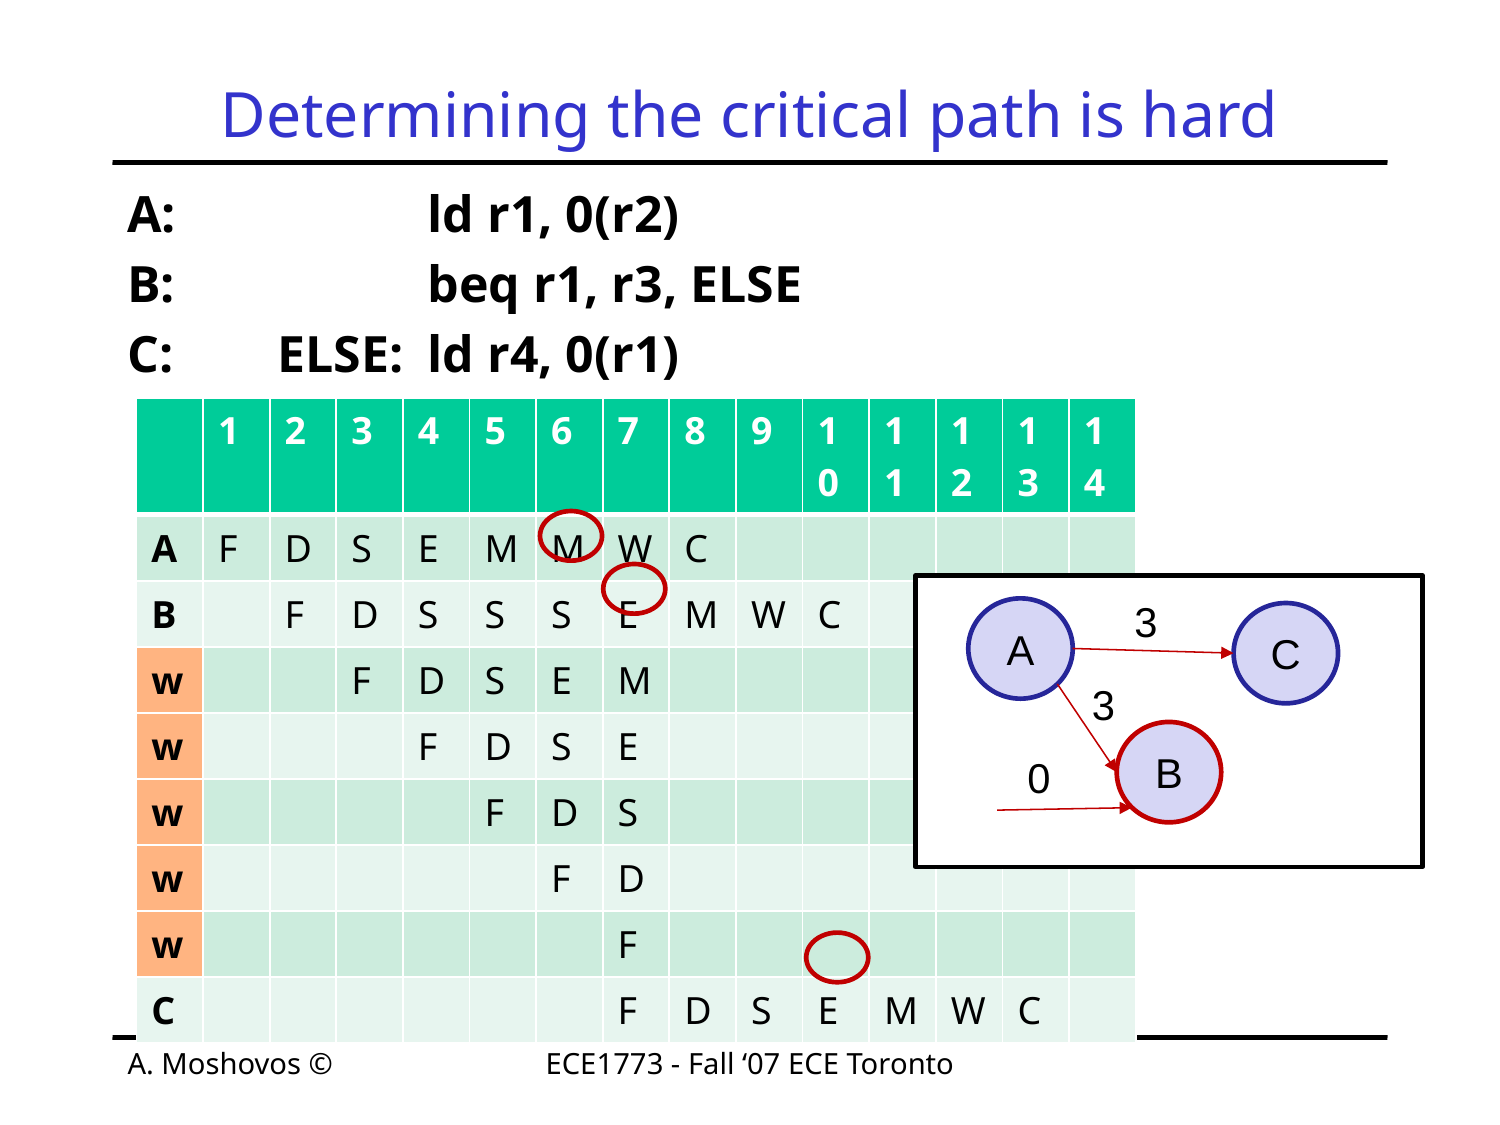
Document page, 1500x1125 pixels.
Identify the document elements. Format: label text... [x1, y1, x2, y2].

table_cell D [271, 517, 335, 580]
table_cell [1070, 978, 1135, 1042]
table_cell M [470, 517, 535, 580]
table_cell E [537, 648, 602, 712]
table_cell [404, 912, 469, 976]
table_cell C [1003, 978, 1068, 1042]
table_cell [803, 912, 868, 976]
table_cell S [537, 714, 602, 778]
table_cell [870, 517, 935, 580]
table_header 12 [937, 399, 1002, 512]
table_cell [803, 714, 868, 778]
table_cell [1070, 912, 1135, 976]
table_cell E [604, 582, 668, 646]
table_cell C [137, 978, 202, 1042]
table_cell [204, 582, 269, 646]
table_cell F [604, 978, 668, 1042]
table_cell [204, 780, 269, 844]
table_cell D [337, 582, 402, 646]
table_cell S [604, 780, 668, 844]
table_cell [670, 648, 735, 712]
title Determining the critical path is hard [112, 62, 1388, 163]
table_cell [737, 714, 802, 778]
table_header 6 [537, 399, 602, 512]
text_box [540, 511, 603, 561]
table_cell [404, 846, 469, 910]
table_cell S [404, 582, 469, 646]
table_cell [271, 978, 335, 1042]
table_cell [870, 648, 915, 712]
table_cell [337, 846, 402, 910]
table_cell E [803, 978, 868, 1042]
table_cell [537, 978, 602, 1042]
list A: ld r1, 0(r2) B: beq r1, r3, ELSE C: ELSE: ld r4, 0(r1) [112, 174, 1388, 1026]
table_cell [537, 912, 602, 976]
table_cell M [604, 648, 668, 712]
table_cell F [404, 714, 469, 778]
table_cell [337, 780, 402, 844]
table_cell [803, 846, 868, 910]
table_cell [470, 978, 535, 1042]
table_cell [204, 912, 269, 976]
table_cell [670, 912, 735, 976]
table_cell D [470, 714, 535, 778]
table_cell w [137, 780, 202, 844]
table_cell [937, 867, 1002, 910]
table_header 11 [870, 399, 935, 512]
table_cell w [137, 648, 202, 712]
table_header [137, 399, 202, 512]
table_cell D [404, 648, 469, 712]
text_box [603, 563, 666, 614]
table_cell [404, 780, 469, 844]
table_cell [470, 846, 535, 910]
table_header 13 [1003, 399, 1068, 512]
table_cell w [137, 714, 202, 778]
table_header 9 [737, 399, 802, 512]
table_cell A [137, 517, 202, 580]
table_cell [1070, 517, 1135, 575]
table_cell [937, 912, 1002, 976]
table_cell [870, 582, 915, 646]
table_cell F [537, 846, 602, 910]
table_cell [737, 648, 802, 712]
table_cell S [470, 648, 535, 712]
table_cell [404, 978, 469, 1042]
table_cell [737, 912, 802, 976]
table_cell [870, 714, 915, 778]
table_cell C [803, 582, 868, 646]
table_cell F [604, 912, 668, 976]
table_cell [470, 912, 535, 976]
table_cell F [337, 648, 402, 712]
table_cell [204, 648, 269, 712]
table_cell w [137, 846, 202, 910]
table_cell C [670, 517, 735, 580]
table_cell [1003, 517, 1068, 575]
table_cell [737, 846, 802, 910]
table_cell F [204, 517, 269, 580]
table_cell [870, 846, 935, 910]
table_header 8 [670, 399, 735, 512]
table_cell [803, 648, 868, 712]
table_cell B [137, 582, 202, 646]
table_cell [1070, 867, 1135, 910]
table_cell [271, 780, 335, 844]
table_header 2 [271, 399, 335, 512]
table_cell [204, 714, 269, 778]
table_cell F [470, 780, 535, 844]
table_cell [271, 846, 335, 910]
table_cell [337, 978, 402, 1042]
table_header 3 [337, 399, 402, 512]
table_cell W [604, 517, 668, 580]
table_cell [937, 517, 1002, 575]
footer ECE1773 - Fall ‘07 ECE Toronto [487, 1044, 1013, 1101]
table_header 4 [404, 399, 469, 512]
slide_number A. Moshovos © [112, 1037, 426, 1101]
table_header 7 [604, 399, 668, 512]
table_header 10 [803, 399, 868, 512]
table_cell S [737, 978, 802, 1042]
table_header 1 [204, 399, 269, 512]
table_cell [803, 517, 868, 580]
table_cell [803, 780, 868, 844]
table_cell [670, 846, 735, 910]
table_header 5 [470, 399, 535, 512]
table_cell W [937, 978, 1002, 1042]
table_cell W [737, 582, 802, 646]
table_cell D [537, 780, 602, 844]
text_box [806, 932, 869, 983]
table_cell [870, 780, 915, 844]
table_cell [271, 648, 335, 712]
table_cell [337, 714, 402, 778]
table_cell w [137, 912, 202, 976]
table_cell [271, 912, 335, 976]
table_cell [670, 780, 735, 844]
table_cell [870, 912, 935, 976]
table_cell S [537, 582, 602, 646]
table_cell [1003, 867, 1068, 910]
table_cell [204, 978, 269, 1042]
table_cell [204, 846, 269, 910]
table_cell S [470, 582, 535, 646]
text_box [967, 588, 1339, 823]
table_cell M [870, 978, 935, 1042]
table_cell M [537, 517, 602, 580]
table_cell [337, 912, 402, 976]
table_cell [670, 714, 735, 778]
table_cell E [604, 714, 668, 778]
table_cell [737, 780, 802, 844]
table_header 14 [1070, 399, 1135, 512]
table_cell E [404, 517, 469, 580]
table_cell D [670, 978, 735, 1042]
table_cell [737, 517, 802, 580]
table_cell M [670, 582, 735, 646]
table_cell [1003, 912, 1068, 976]
text_box [915, 575, 1423, 867]
table_cell [271, 714, 335, 778]
table_cell F [271, 582, 335, 646]
table_cell D [604, 846, 668, 910]
table_cell S [337, 517, 402, 580]
